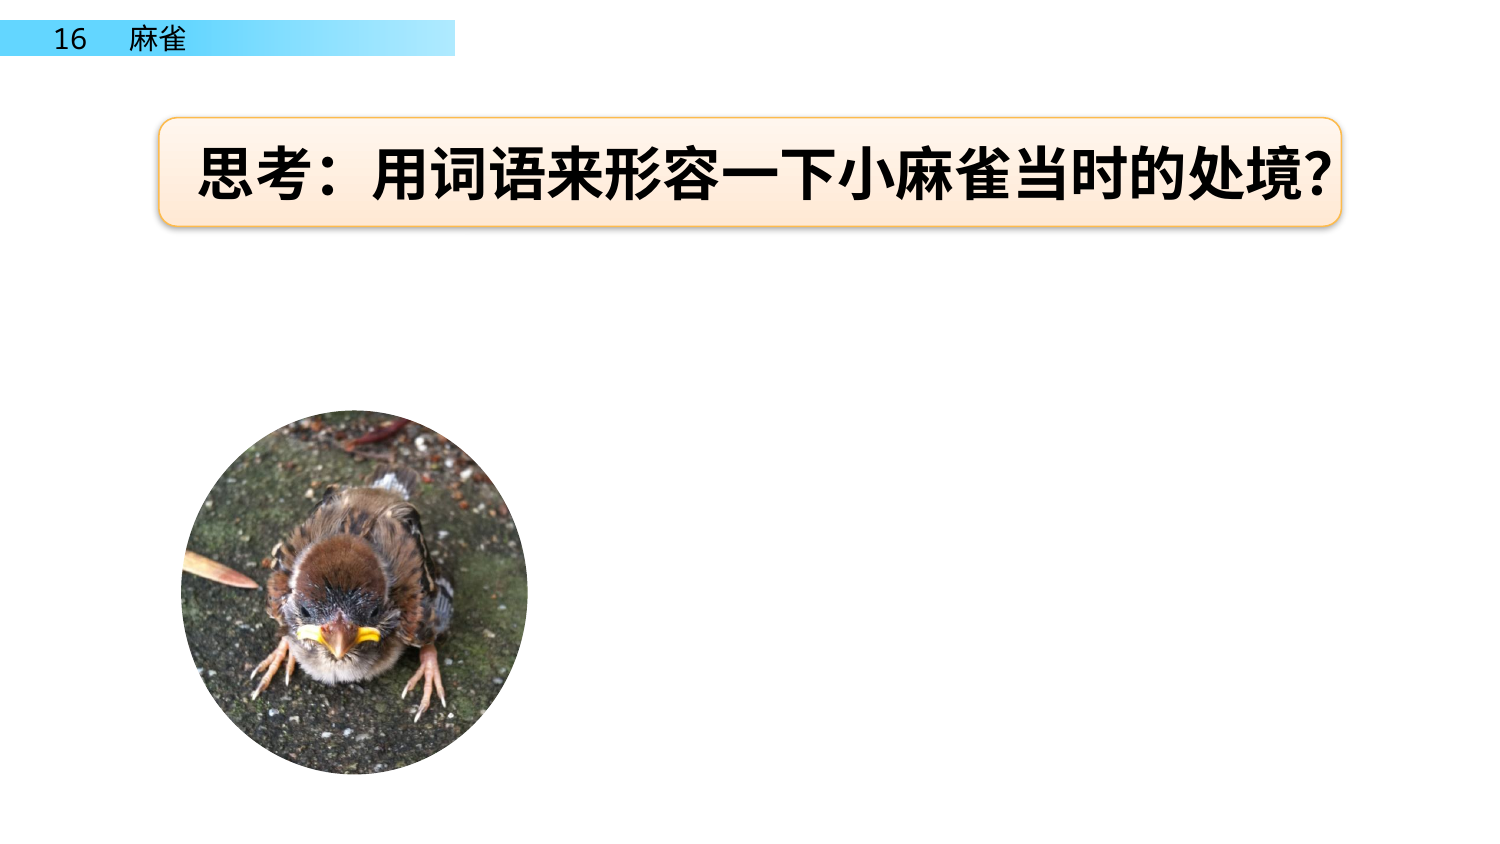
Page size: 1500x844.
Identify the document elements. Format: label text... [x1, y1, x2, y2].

picture [180, 410, 528, 775]
text_box 思考：用词语来形容一下小麻雀当时的处境？ [158, 116, 1343, 228]
